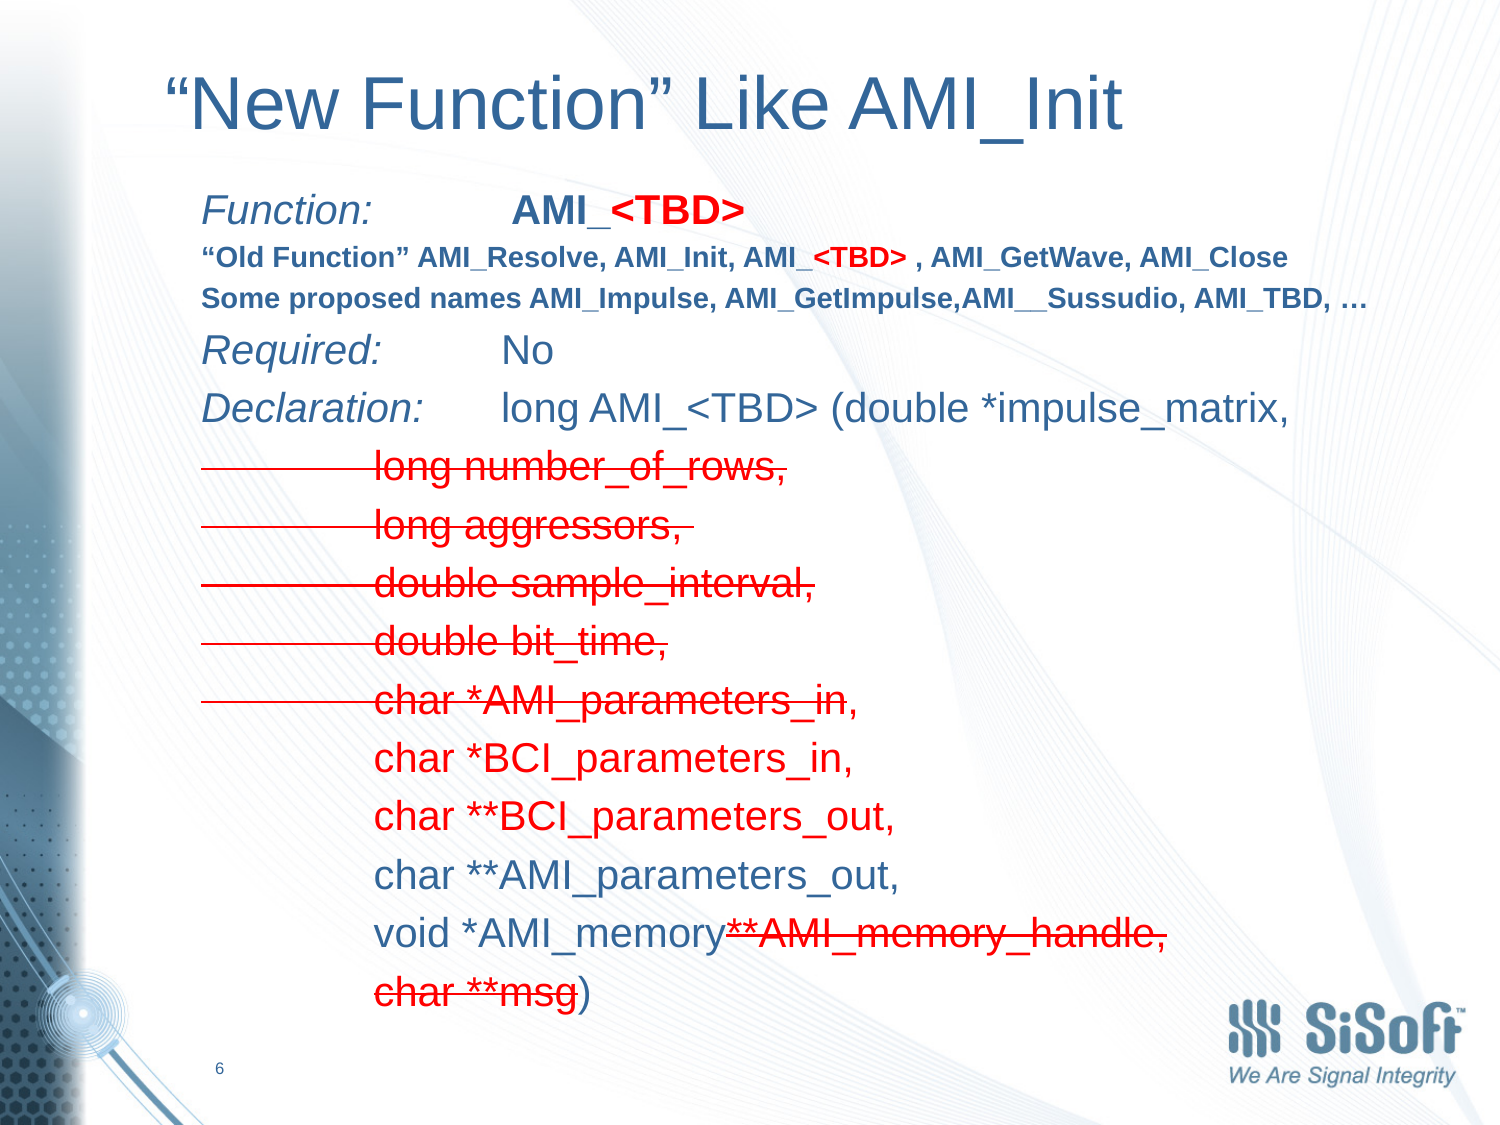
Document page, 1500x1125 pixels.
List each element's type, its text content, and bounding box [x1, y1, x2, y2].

footer 6 [200, 1050, 975, 1104]
picture [0, 0, 1500, 1125]
list Function: AMI_<TBD> “Old Function” AMI_Resolve, AMI_Init, AMI_<TBD> , AMI_GetWave, AMI_Close Some proposed names AMI_Impulse, AMI_GetImpulse,AMI__Sussudio, AMI_TBD, … Required: No Declaration: long AMI_<TBD> (double *impulse_matrix, long number_of_rows, long aggressors, double sample_interval, double bit_time, char *AMI_parameters_in, char *BCI_parameters_in, char **BCI_parameters_out, char **AMI_parameters_out, void *AMI_memory**AMI_memory_handle, char **msg) [185, 174, 1415, 1035]
title “New Function” Like AMI_Init [150, 24, 1300, 175]
